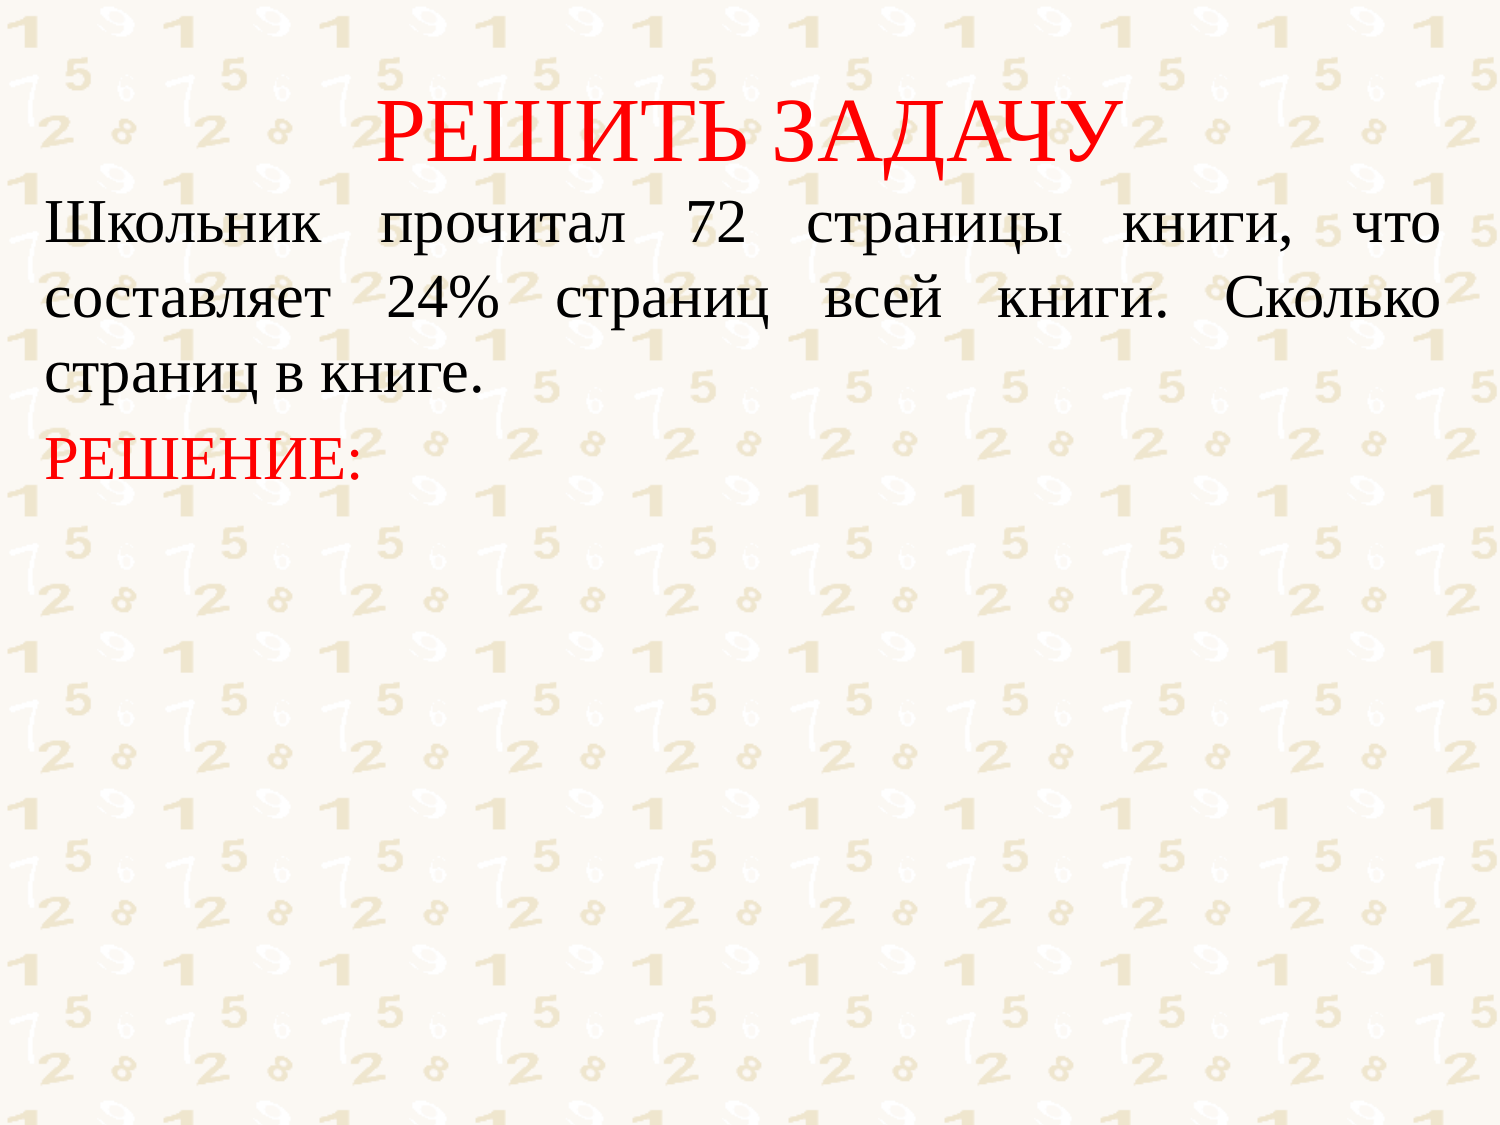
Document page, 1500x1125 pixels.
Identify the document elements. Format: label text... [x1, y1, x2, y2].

picture [0, 0, 1500, 1125]
title РЕШИТЬ ЗАДАЧУ [112, 30, 1388, 172]
list Школьник прочитал 72 страницы книги, что составляет 24% страниц всей книги. Сколько страниц в книге. РЕШЕНИЕ: [29, 172, 1459, 848]
